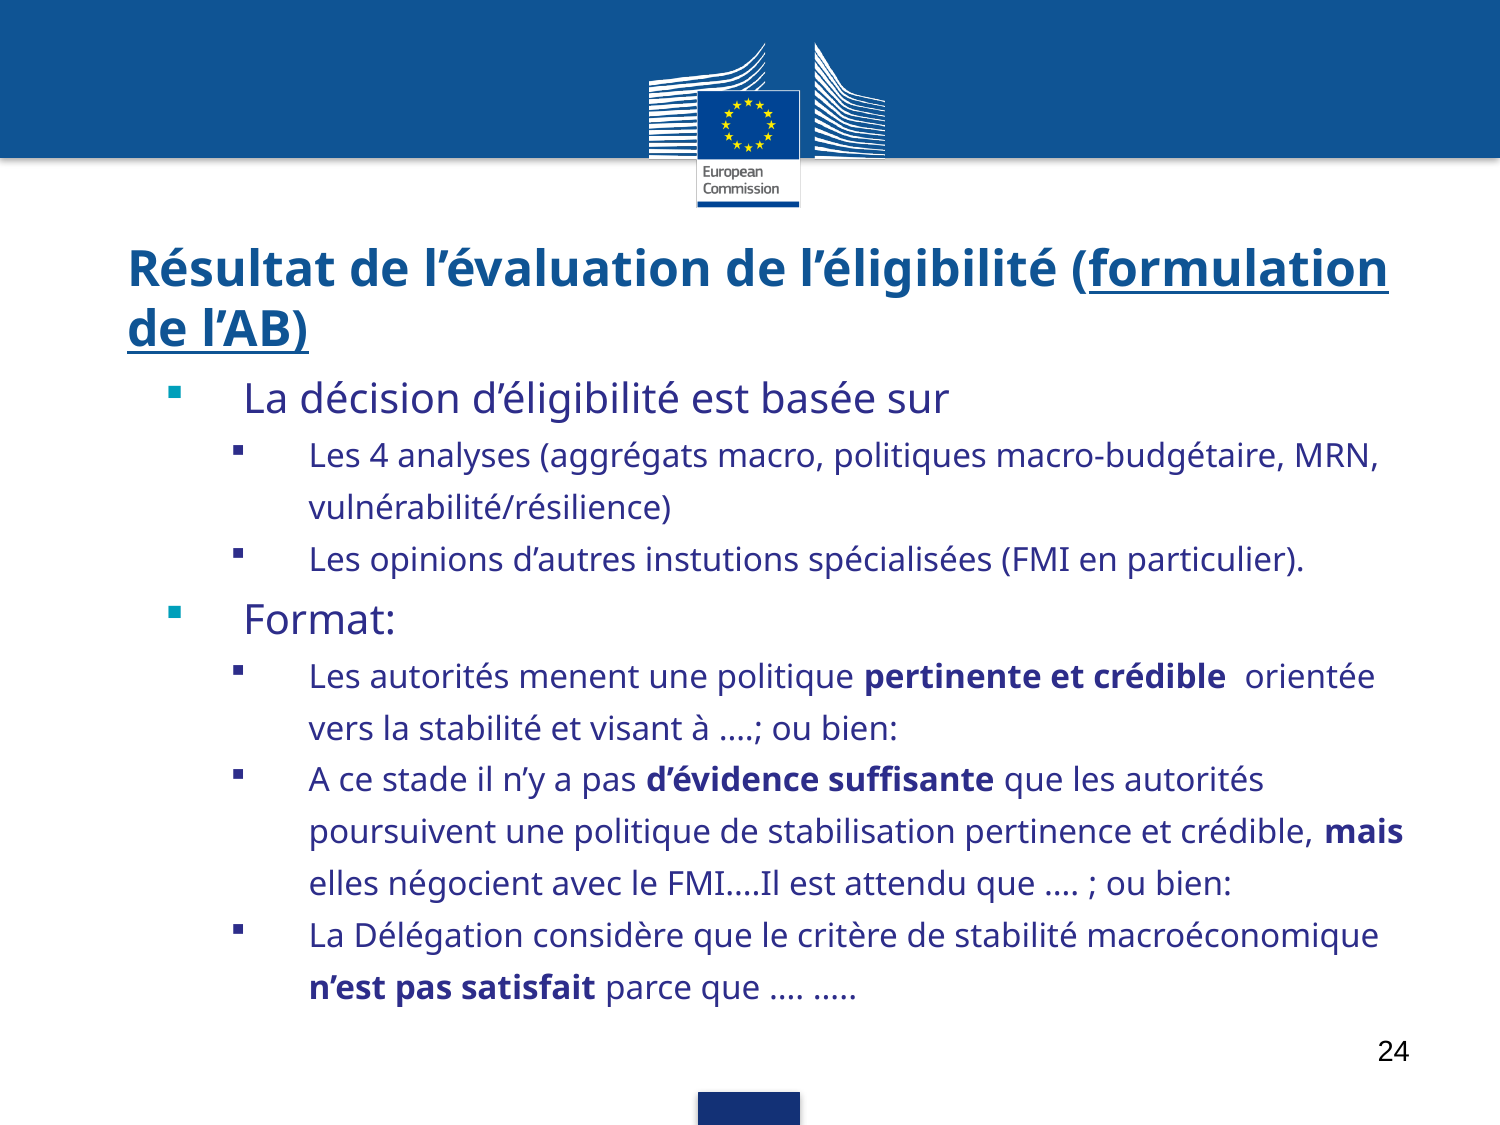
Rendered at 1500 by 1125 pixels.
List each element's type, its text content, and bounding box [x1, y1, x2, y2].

picture [649, 42, 885, 208]
list La décision d’éligibilité est basée sur Les 4 analyses (aggrégats macro, politiques macro-budgétaire, MRN, vulnérabilité/résilience) Les opinions d’autres instutions spécialisées (FMI en particulier). Format: Les autorités menent une politique pertinente et crédible orientée vers la stabilité et visant à ….; ou bien: A ce stade il n’y a pas d’évidence suffisante que les autorités poursuivent une politique de stabilisation pertinence et crédible, mais elles négocient avec le FMI….Il est attendu que …. ; ou bien: La Délégation considère que le critère de stabilité macroéconomique n’est pas satisfait parce que …. ….. [74, 349, 1424, 1024]
slide_number 24 [1074, 1024, 1425, 1103]
title Résultat de l’évaluation de l’éligibilité (formulation de l’AB) [52, 219, 1448, 374]
